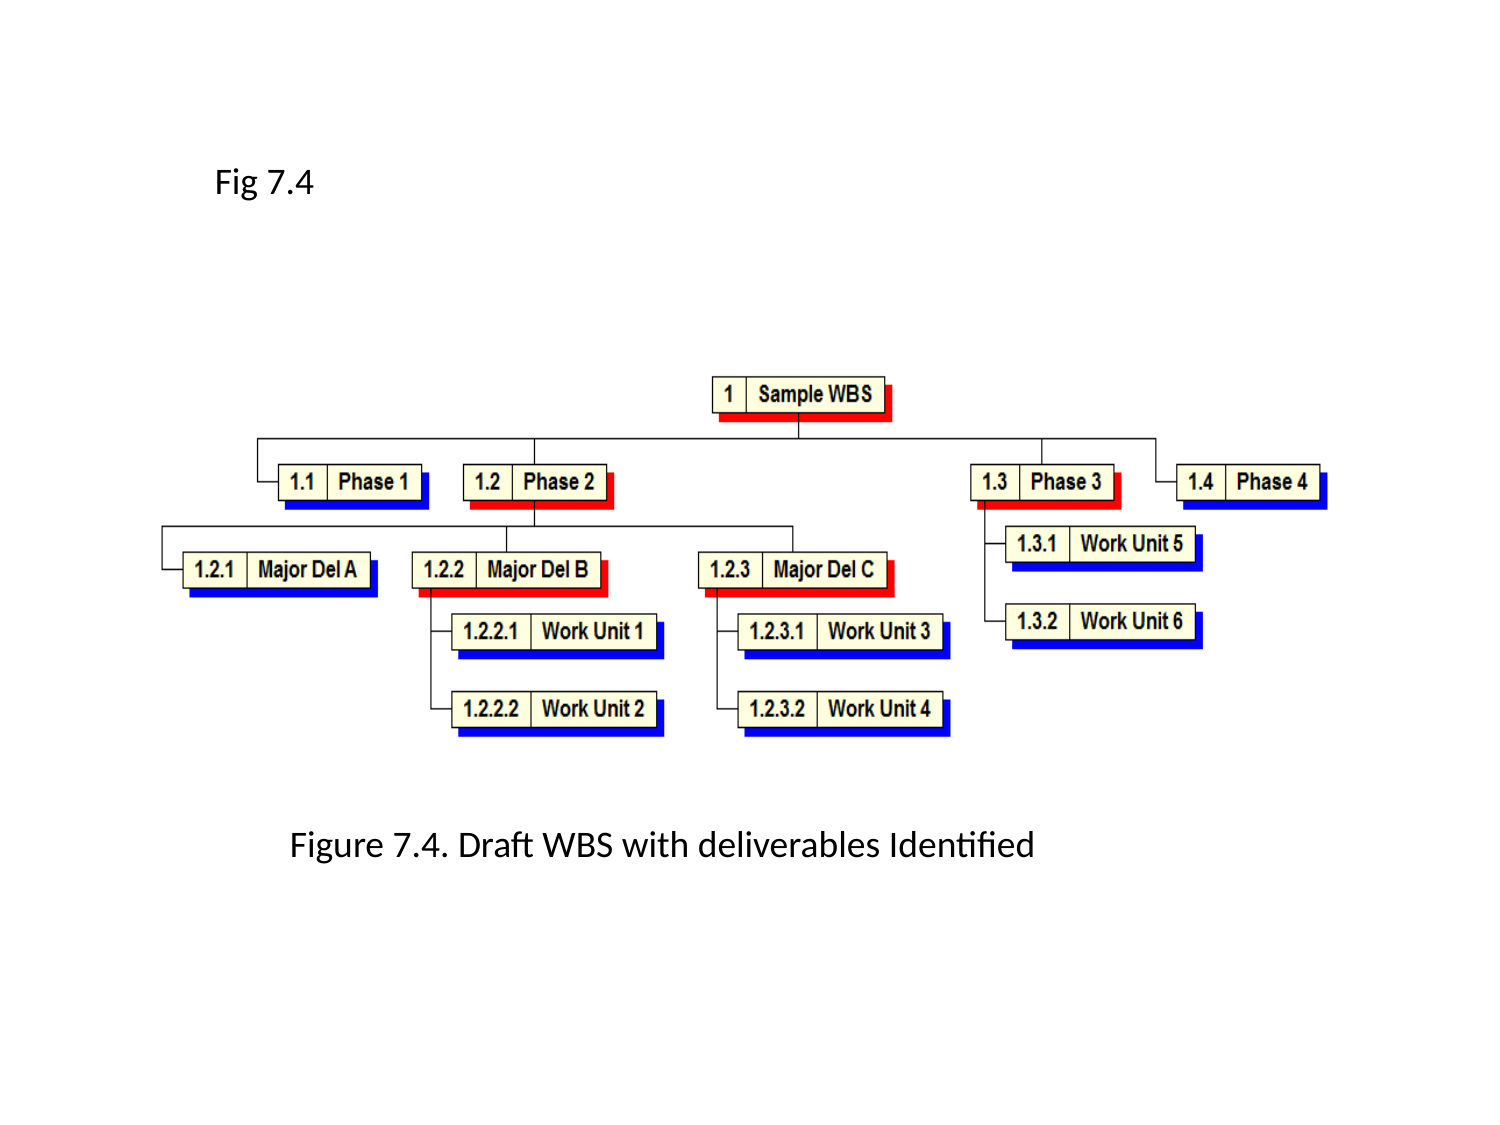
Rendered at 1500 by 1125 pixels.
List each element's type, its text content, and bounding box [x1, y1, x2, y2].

text_box Fig 7.4 [200, 149, 600, 210]
text_box Figure 7.4. Draft WBS with deliverables Identified [274, 812, 1119, 873]
picture [149, 362, 1338, 751]
